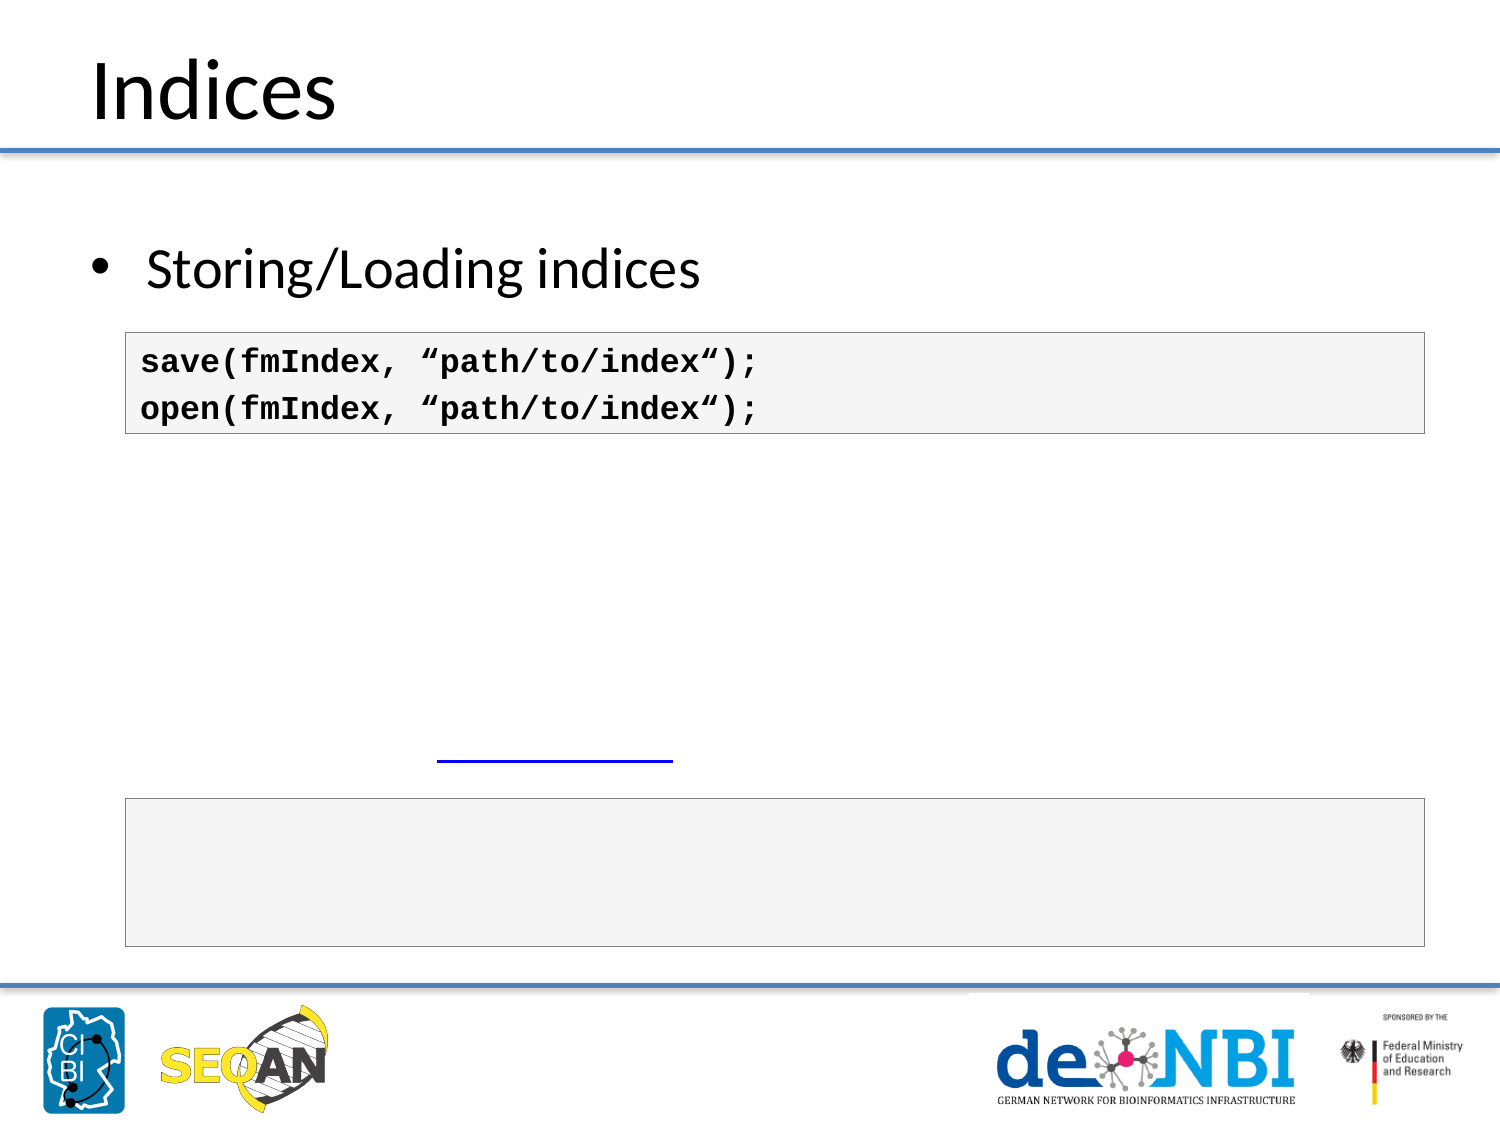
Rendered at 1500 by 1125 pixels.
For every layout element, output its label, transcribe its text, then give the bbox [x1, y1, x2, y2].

text_box save(fmIndex, “path/to/index“); open(fmIndex, “path/to/index“); [125, 332, 1425, 434]
list Storing/Loading indices [75, 222, 1425, 888]
picture [48, 1010, 120, 1109]
text_box [125, 798, 1425, 947]
picture [141, 1002, 332, 1121]
title Indices [75, 25, 1425, 145]
picture [969, 993, 1309, 1122]
